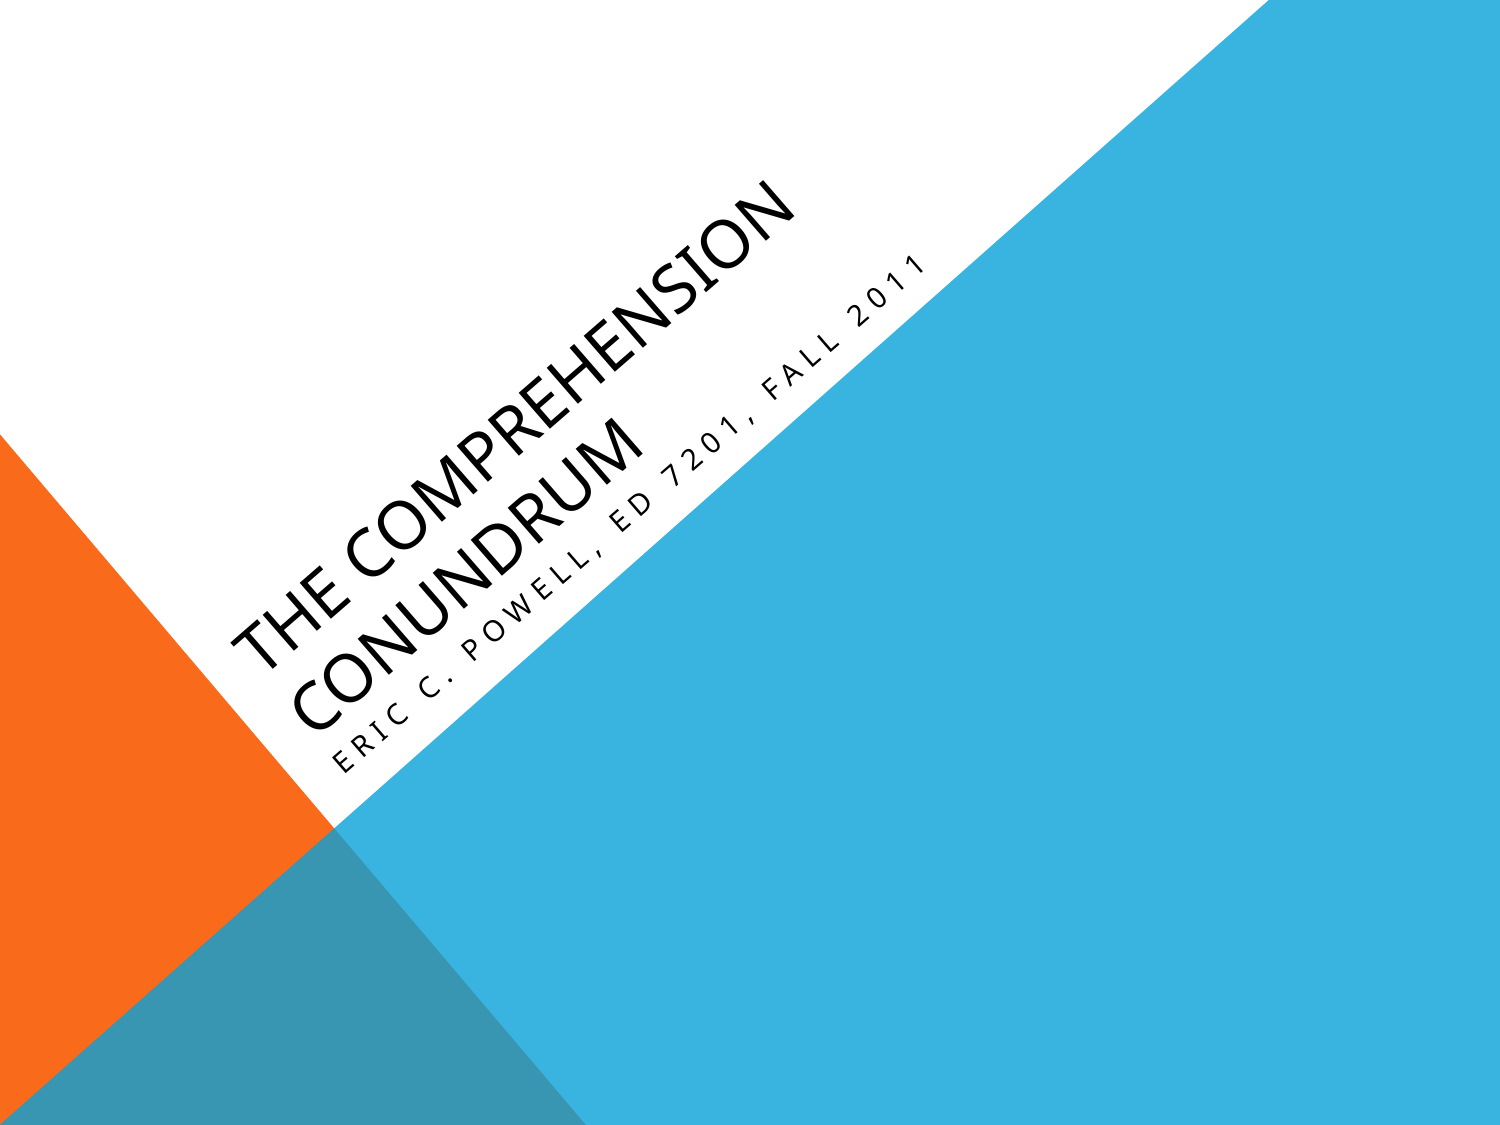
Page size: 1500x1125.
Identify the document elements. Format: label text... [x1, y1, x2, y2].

subtitle Eric C. Powell, ED 7201, Fall 2011 [312, 61, 1154, 804]
title The Comprehension Conundrum [182, 4, 1012, 761]
